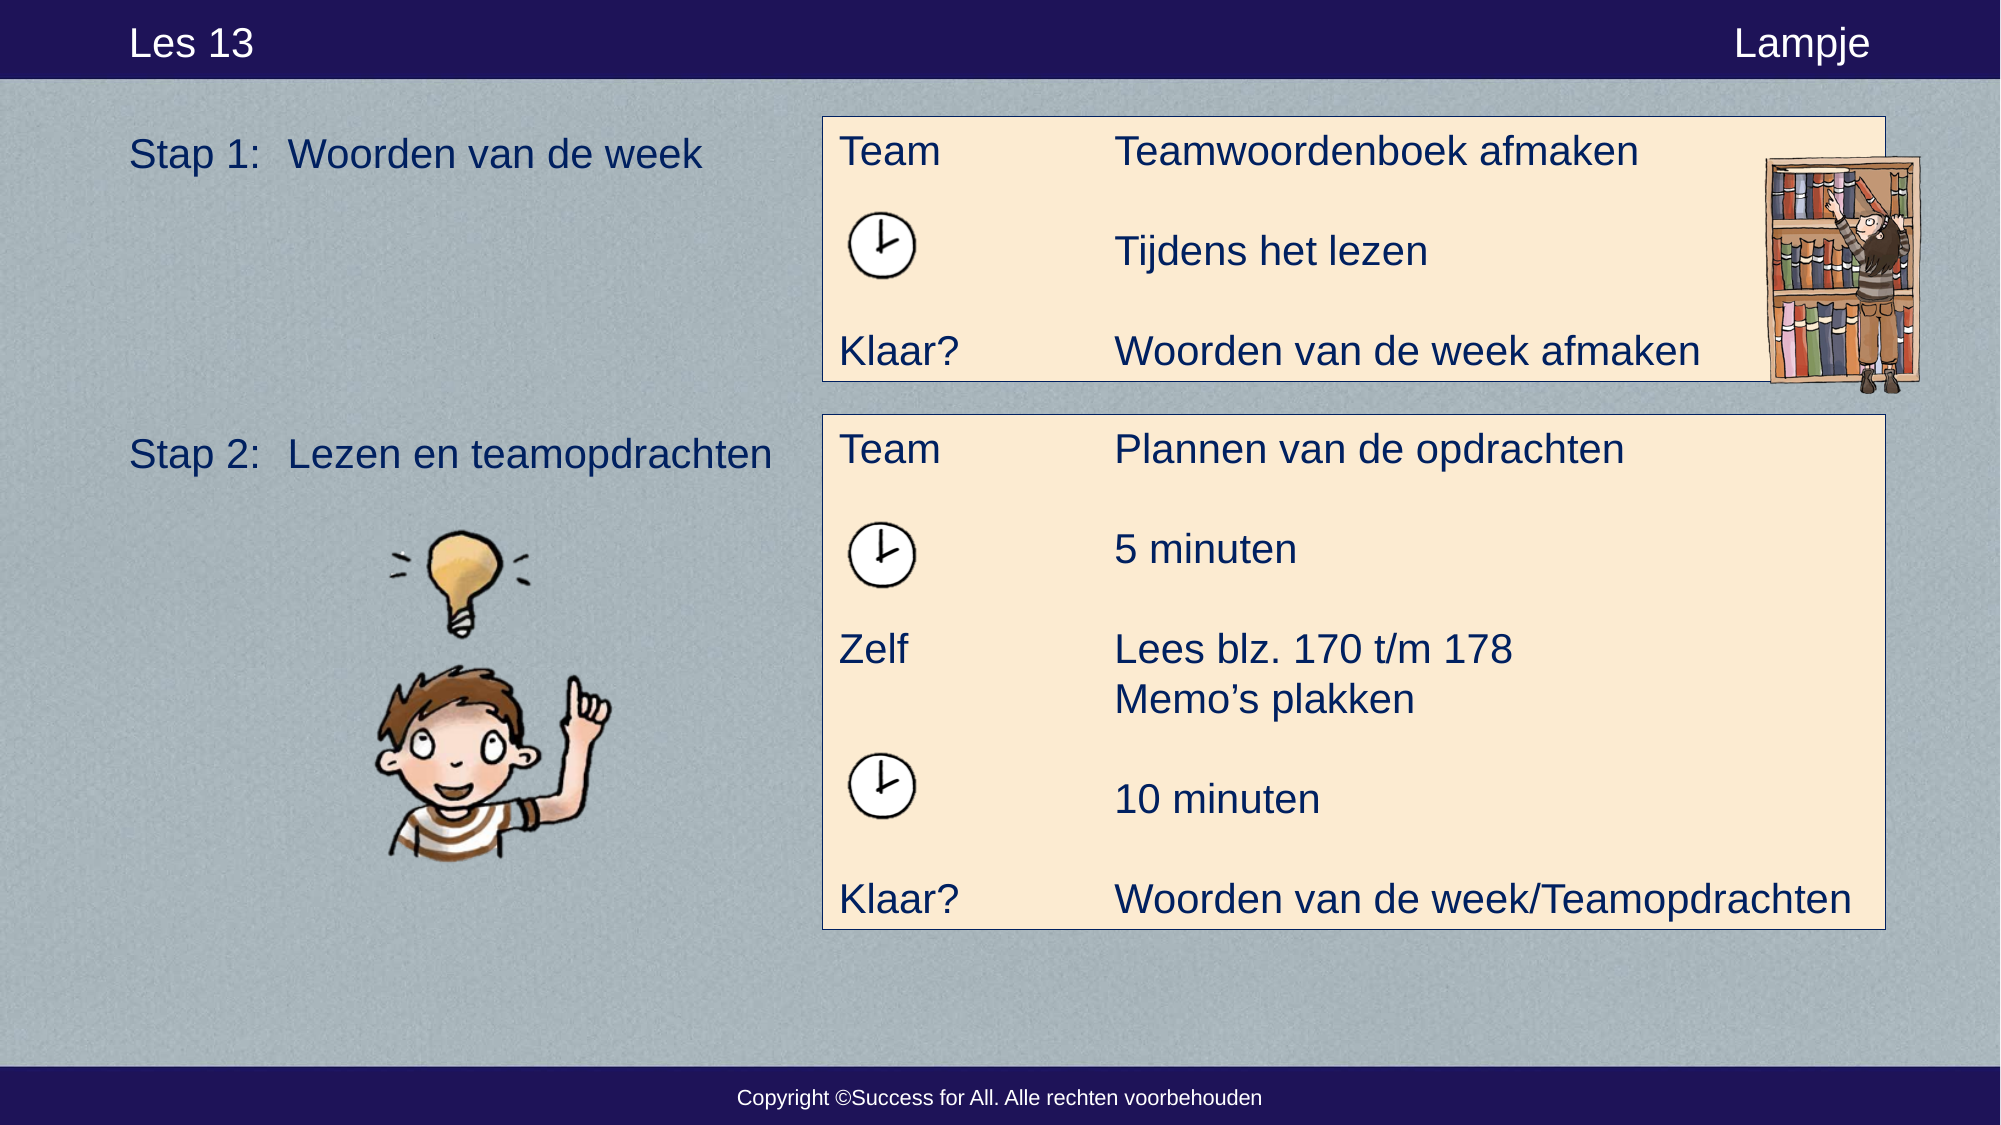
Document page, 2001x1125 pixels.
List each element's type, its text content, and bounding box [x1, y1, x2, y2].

picture [0, 0, 2001, 1125]
text_box Lampje [999, 8, 1886, 73]
text_box Team Plannen van de opdrachten 5 minuten Zelf Lees blz. 170 t/m 178 Memo’s plakken 10 minuten Klaar? Woorden van de week/Teamopdrachten [822, 414, 1886, 930]
text_box Stap 1: Woorden van de week Stap 2: Lezen en teamopdrachten [114, 119, 907, 534]
text_box Copyright ©Success for All. Alle rechten voorbehouden [0, 1076, 2000, 1125]
text_box Les 13 [114, 8, 354, 73]
text_box Team Teamwoordenboek afmaken Tijdens het lezen Klaar? Woorden van de week afmaken [822, 116, 1886, 382]
